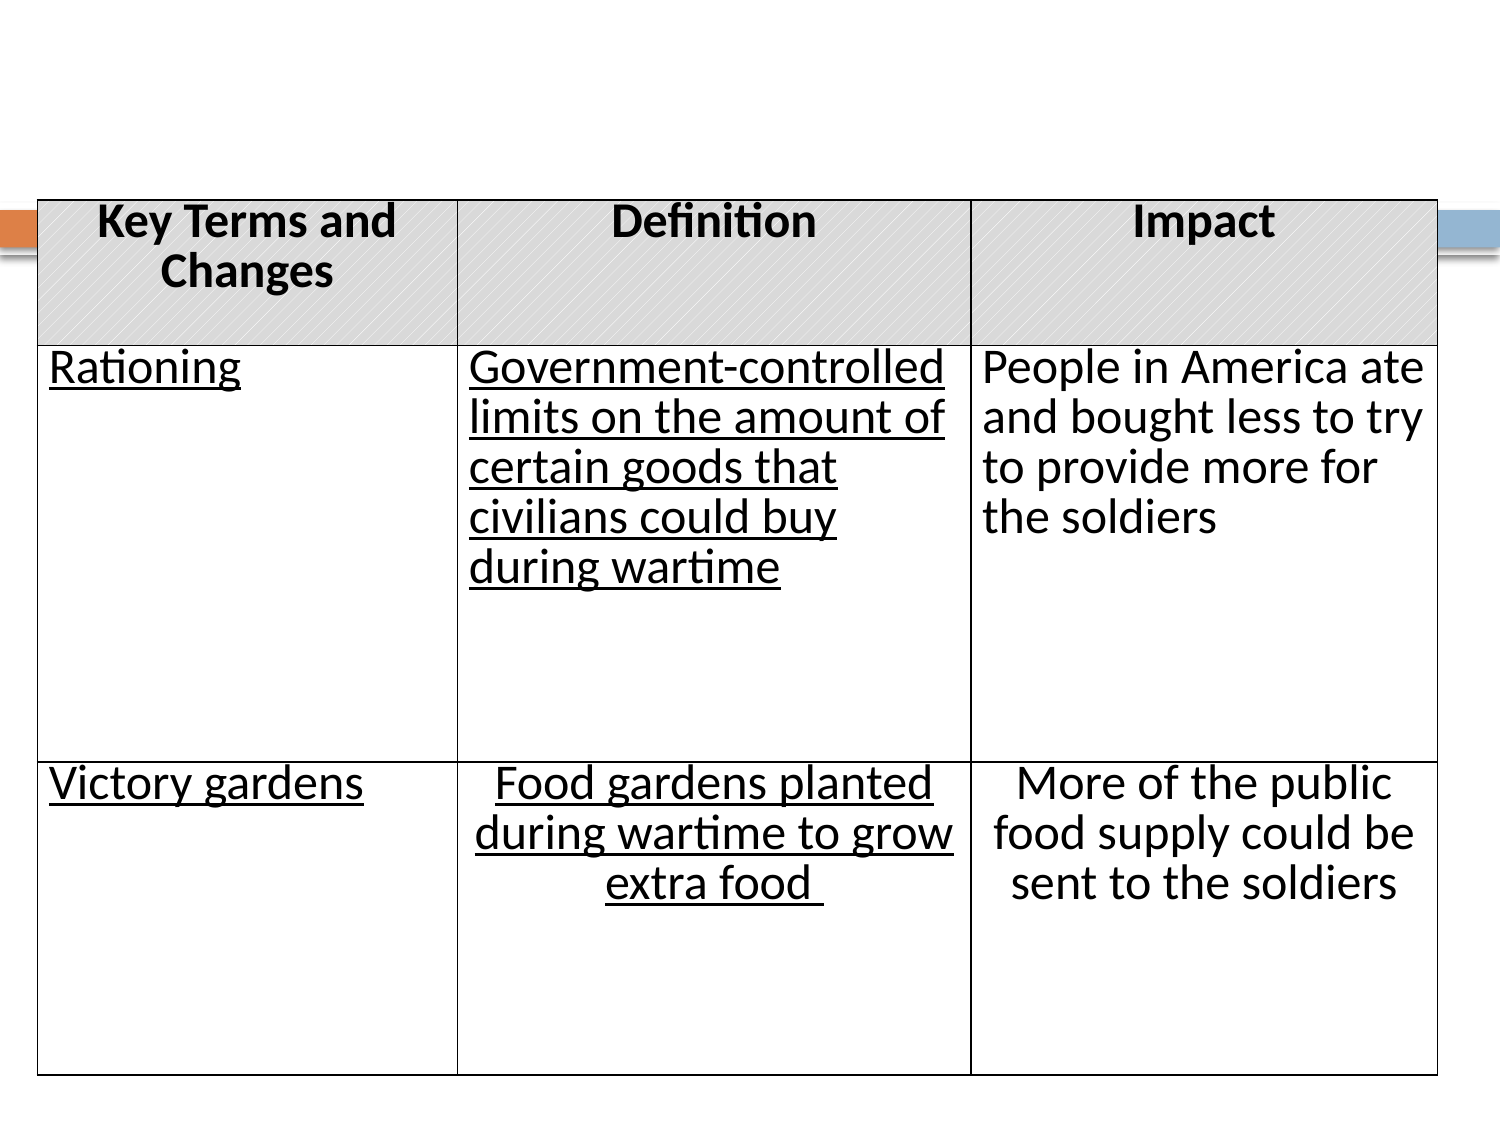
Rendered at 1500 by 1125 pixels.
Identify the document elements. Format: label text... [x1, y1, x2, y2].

table_cell Food gardens planted during wartime to grow extra food [458, 763, 970, 1074]
table_header Definition [458, 201, 970, 345]
table_cell More of the public food supply could be sent to the soldiers [972, 763, 1437, 1074]
table_header Impact [972, 201, 1437, 345]
table_cell Government-controlled limits on the amount of certain goods that civilians could buy during wartime [458, 346, 970, 761]
table_cell Victory gardens [38, 763, 457, 1074]
table_cell Rationing [38, 346, 457, 761]
table_cell People in America ate and bought less to try to provide more for the soldiers [972, 346, 1437, 761]
table_header Key Terms and Changes [38, 201, 457, 345]
